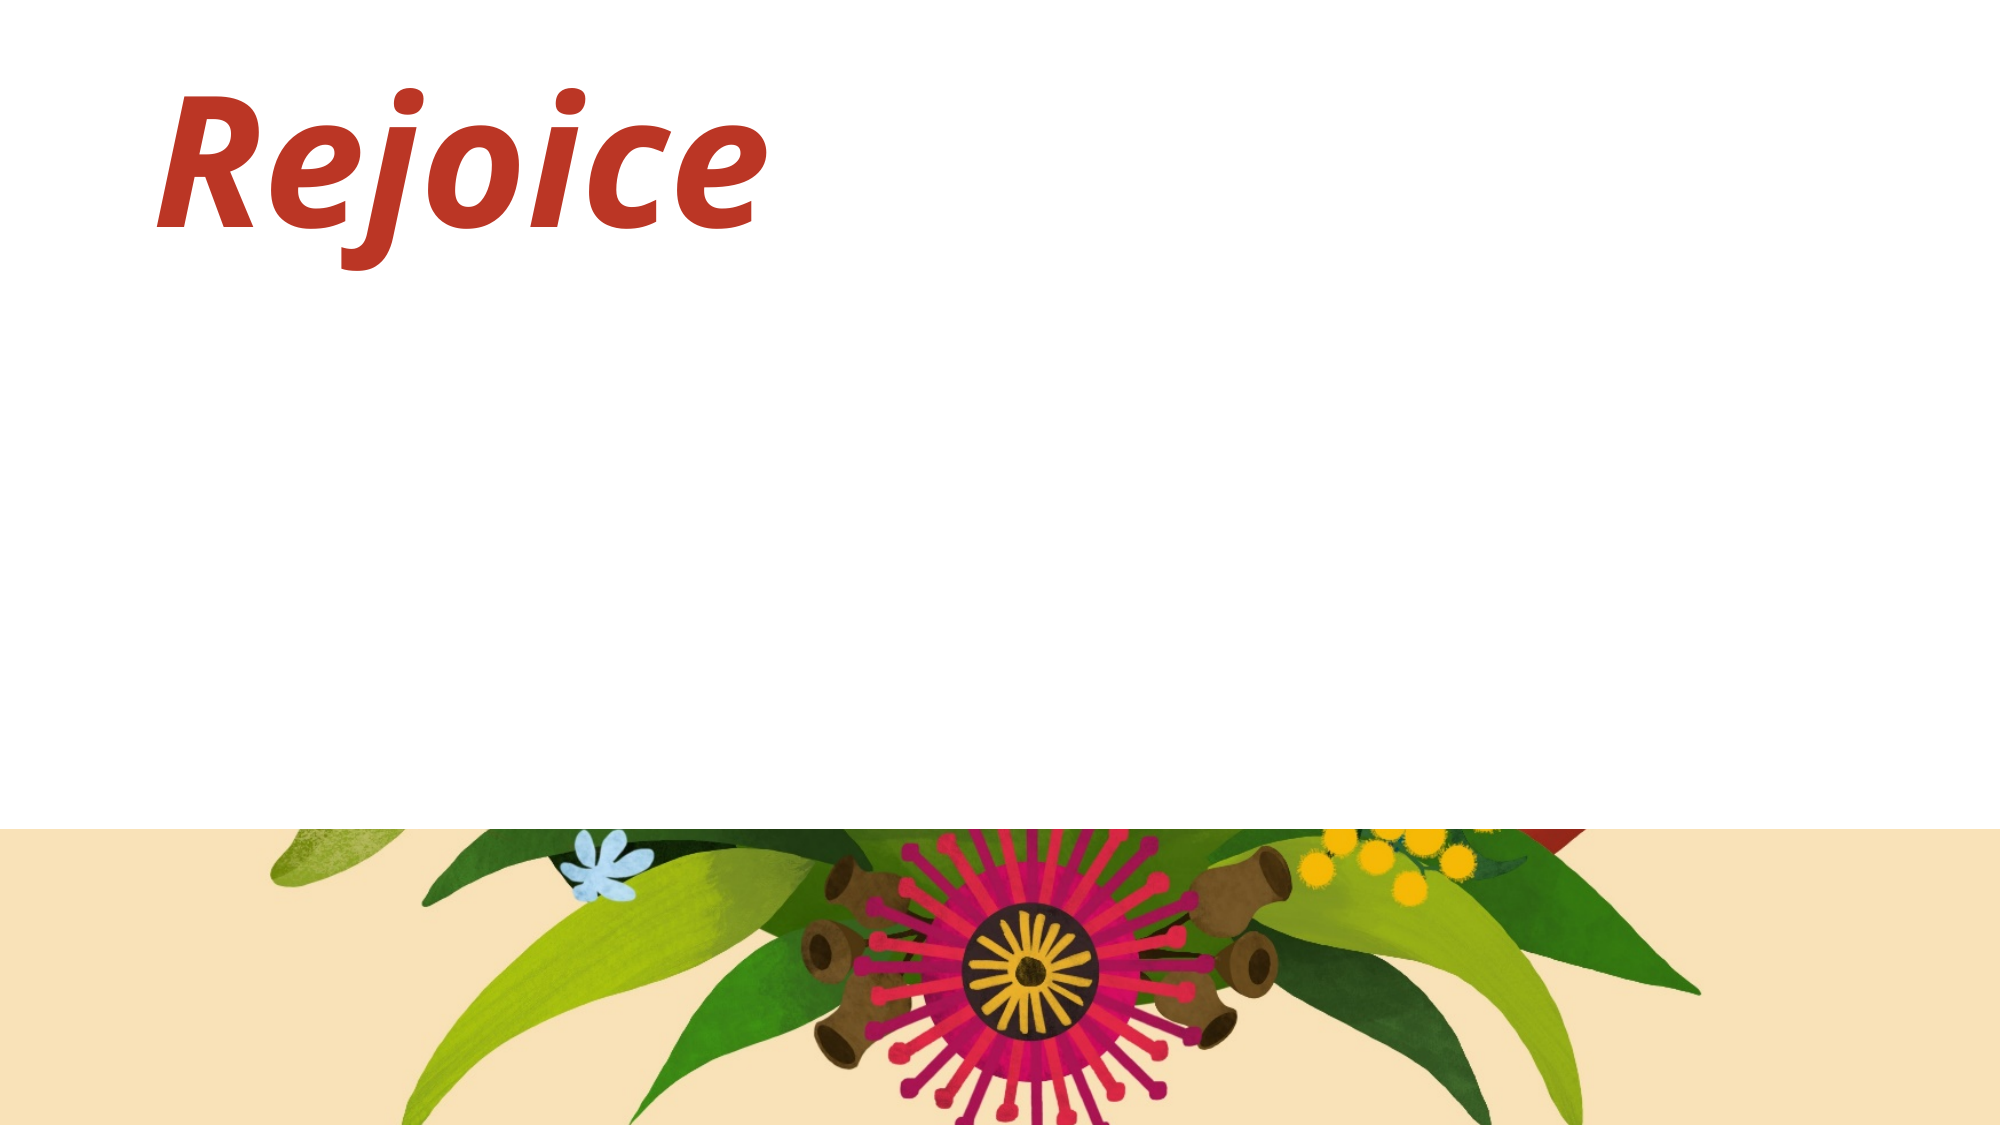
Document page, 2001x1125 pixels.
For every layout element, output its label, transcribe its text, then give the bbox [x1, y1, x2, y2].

picture [0, 829, 2000, 1125]
title Rejoice [137, 59, 1863, 278]
